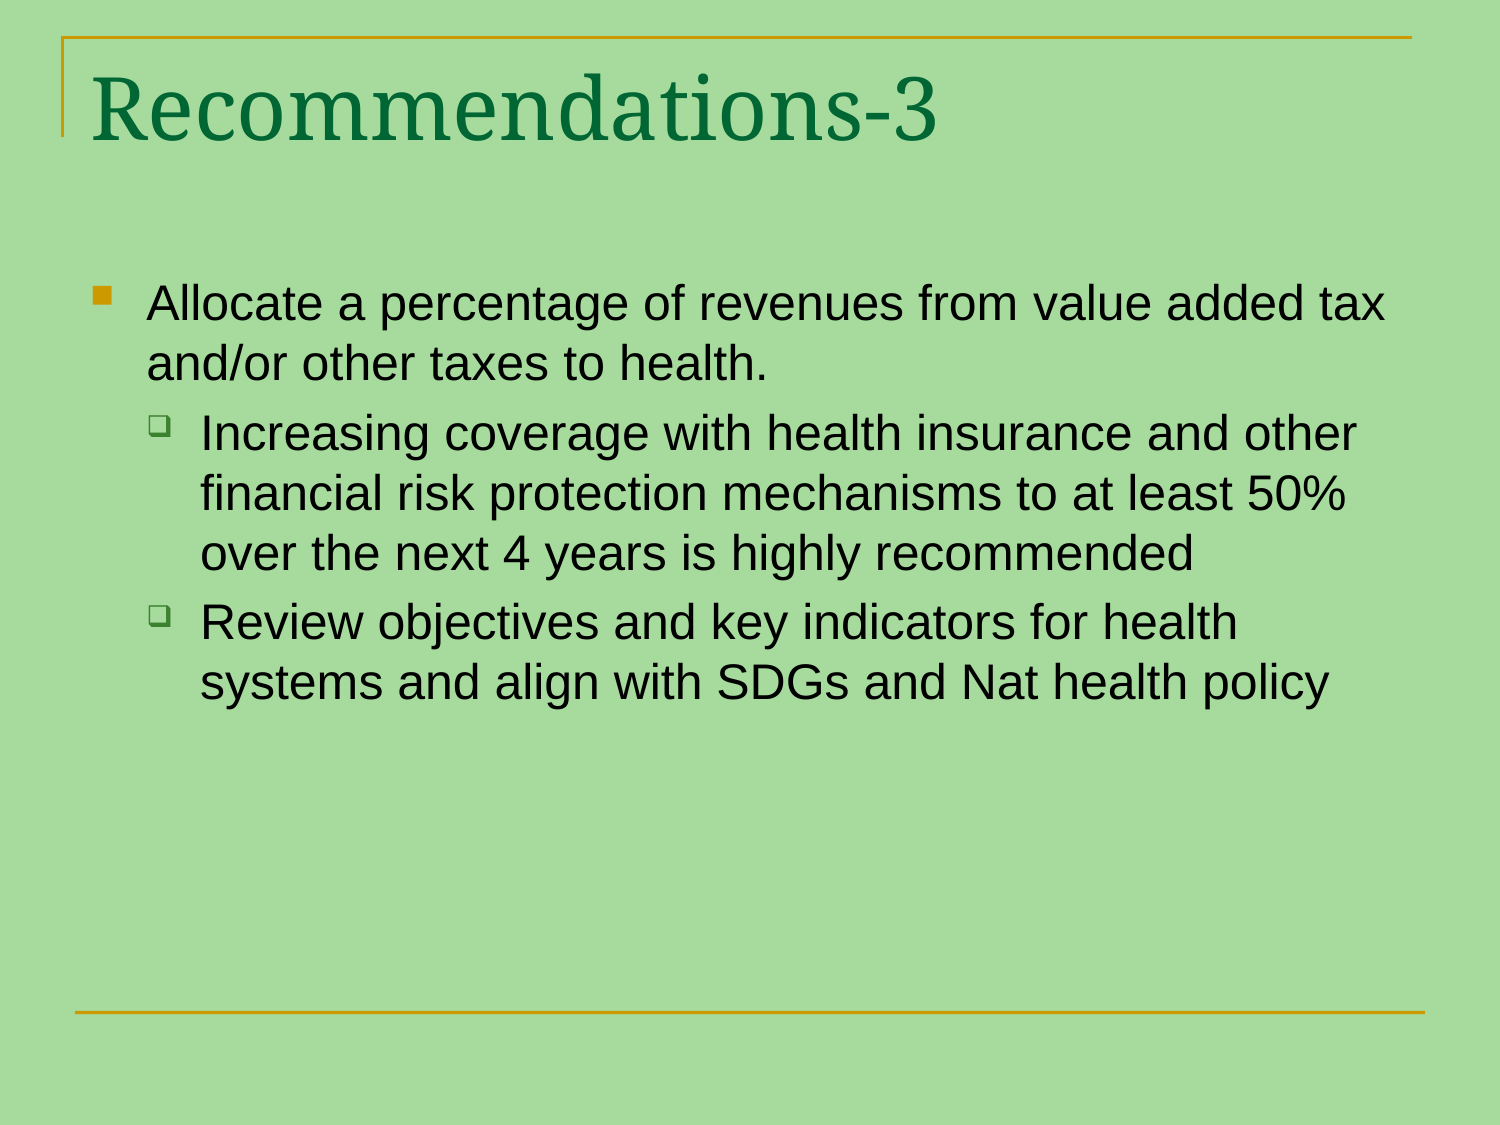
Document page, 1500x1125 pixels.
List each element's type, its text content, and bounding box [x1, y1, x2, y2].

list Allocate a percentage of revenues from value added tax and/or other taxes to health. Increasing coverage with health insurance and other financial risk protection mechanisms to at least 50% over the next 4 years is highly recommended Review objectives and key indicators for health systems and align with SDGs and Nat health policy [75, 262, 1425, 1006]
title Recommendations-3 [75, 45, 1425, 233]
